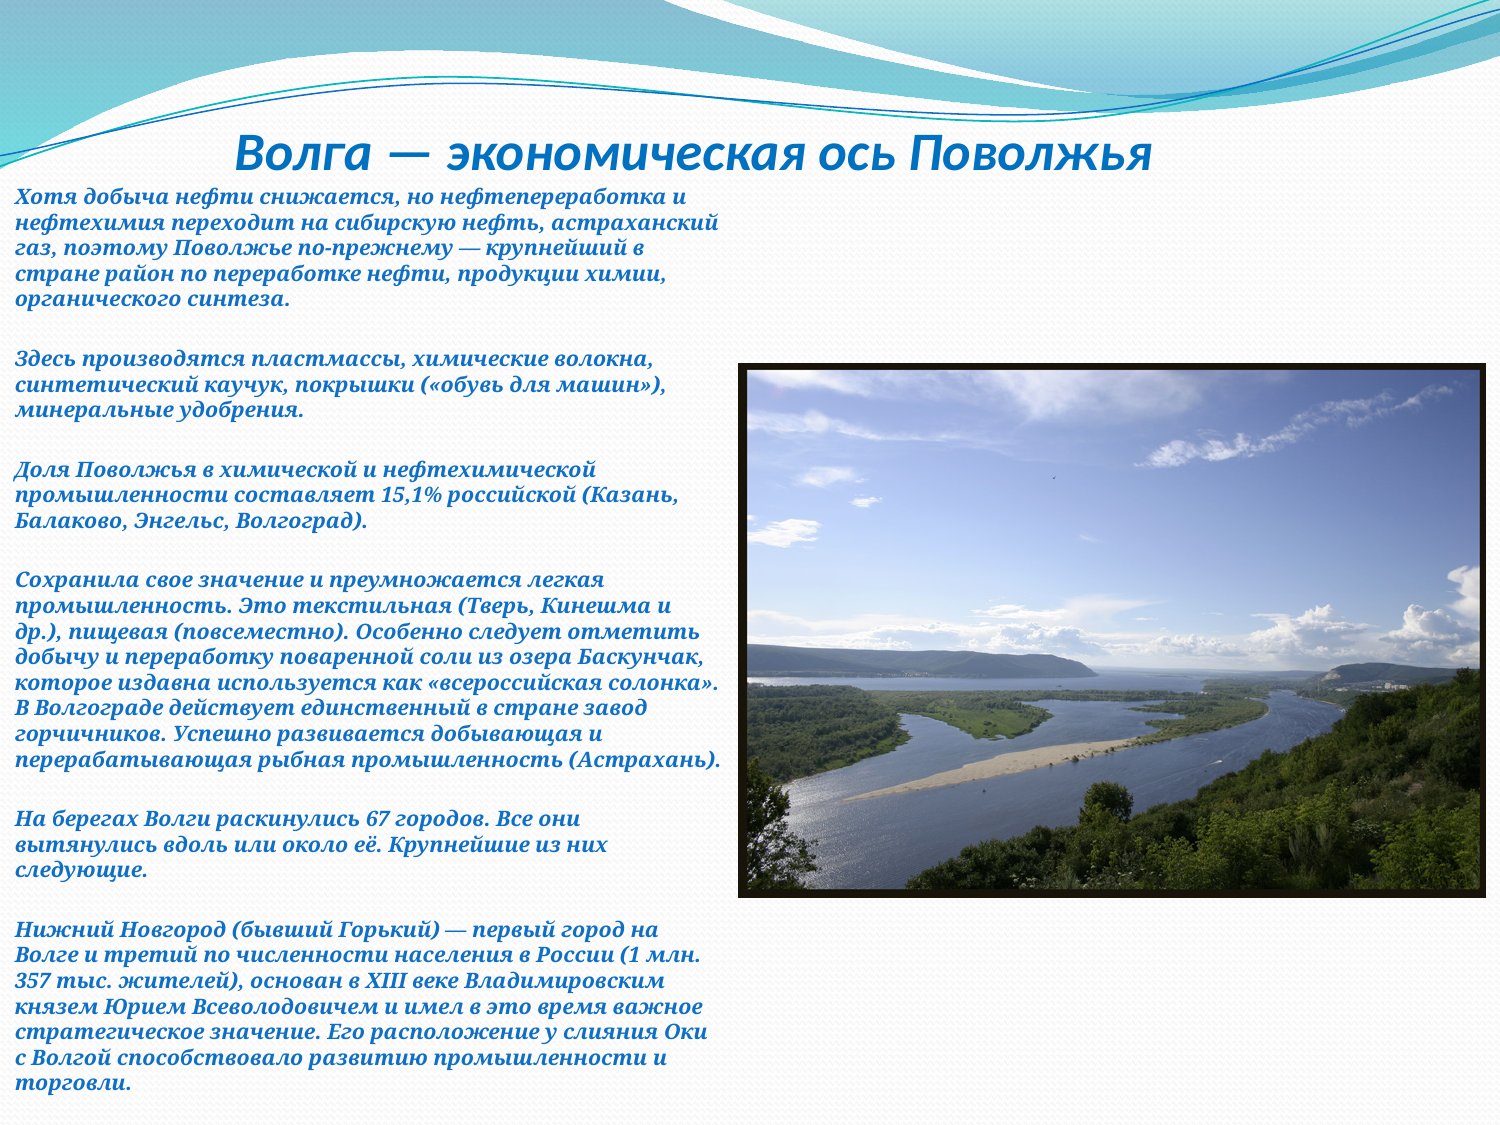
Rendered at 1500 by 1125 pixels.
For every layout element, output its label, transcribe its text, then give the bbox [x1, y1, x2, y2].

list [737, 363, 1486, 899]
list Хотя добыча нефти снижается, но нефтепереработка и нефтехимия переходит на сибирскую нефть, астраханский газ, поэтому Поволжье по-прежнему — крупнейший в стране район по переработке нефти, продукции химии, органического синтеза. Здесь производятся пластмассы, химические волокна, синтетический каучук, покрышки («обувь для машин»), минеральные удобрения. Доля Поволжья в химической и нефтехимической промышленности составляет 15,1% российской (Казань, Балаково, Энгельс, Волгоград). Сохранила свое значение и преумножается легкая промышленность. Это текстильная (Тверь, Кинешма и др.), пищевая (повсеместно). Особенно следует отметить добычу и переработку поваренной соли из озера Баскунчак, которое издавна используется как «всероссийская солонка». В Волгограде действует единственный в стране завод горчичников. Успешно развивается добывающая и перерабатывающая рыбная промышленность (Астрахань). На берегах Волги раскинулись 67 городов. Все они вытянулись вдоль или около её. Крупнейшие из них следующие. Нижний Новгород (бывший Горький) — первый город на Волге и третий по численности населения в России (1 млн. 357 тыс. жителей), основан в XIII веке Владимировским князем Юрием Всеволодовичем и имел в это время важное стратегическое значение. Его расположение у слияния Оки с Волгой способствовало развитию промышленности и торговли. [11, 175, 727, 1125]
title Волга — экономическая ось Поволжья [234, 105, 1200, 182]
